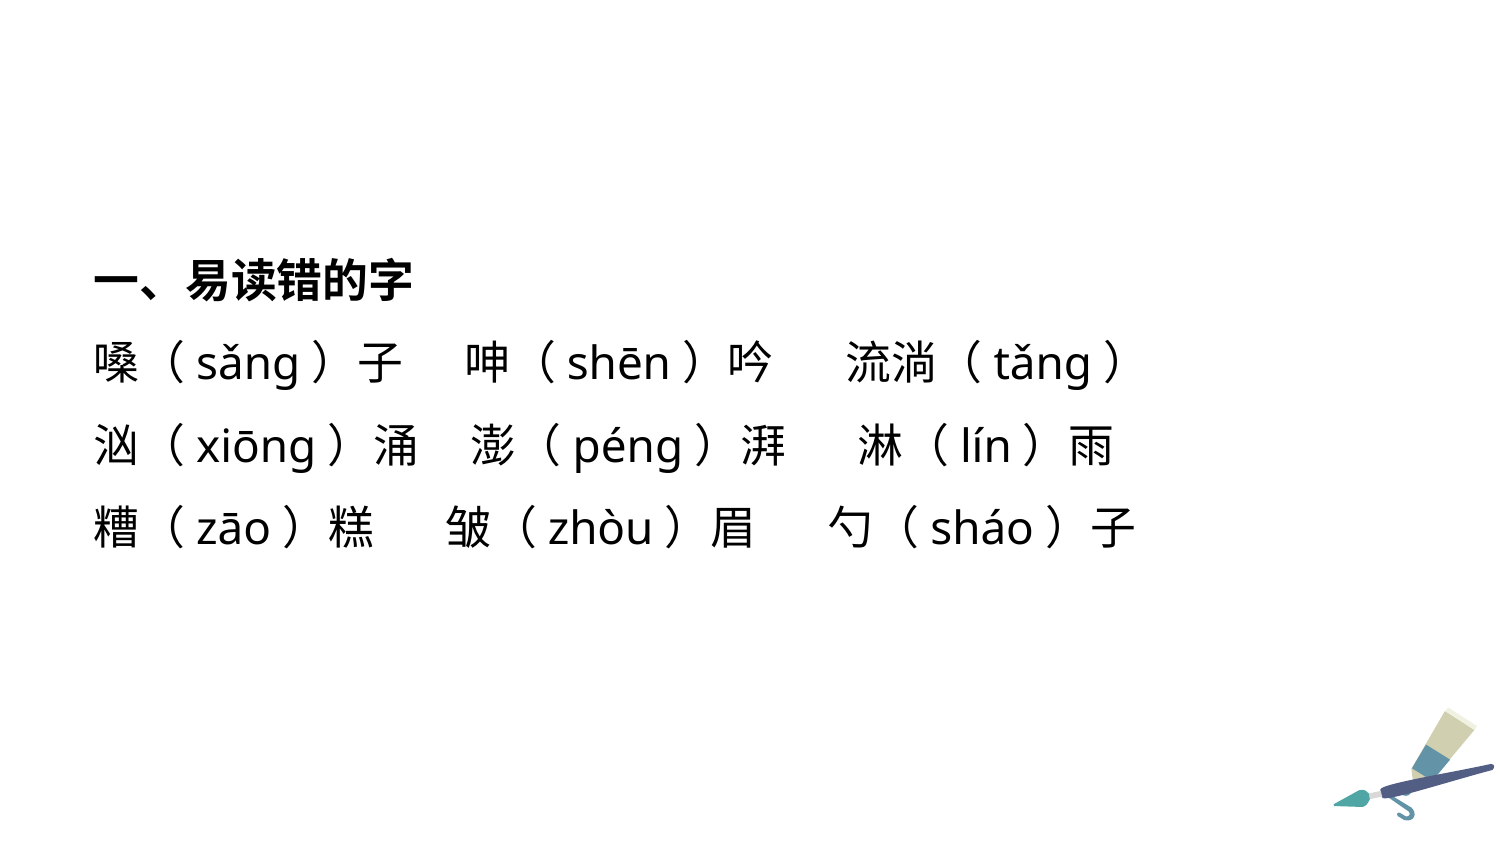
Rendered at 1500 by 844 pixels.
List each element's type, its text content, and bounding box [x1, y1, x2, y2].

text_box 一、易读错的字 嗓（sǎng）子 呻（shēn）吟 流淌（tǎng） 汹（xiōng）涌 澎（péng）湃 淋（lín）雨 糟（zāo）糕 皱（zhòu）眉 勺（sháo）子 [79, 216, 1461, 562]
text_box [1358, 708, 1481, 844]
